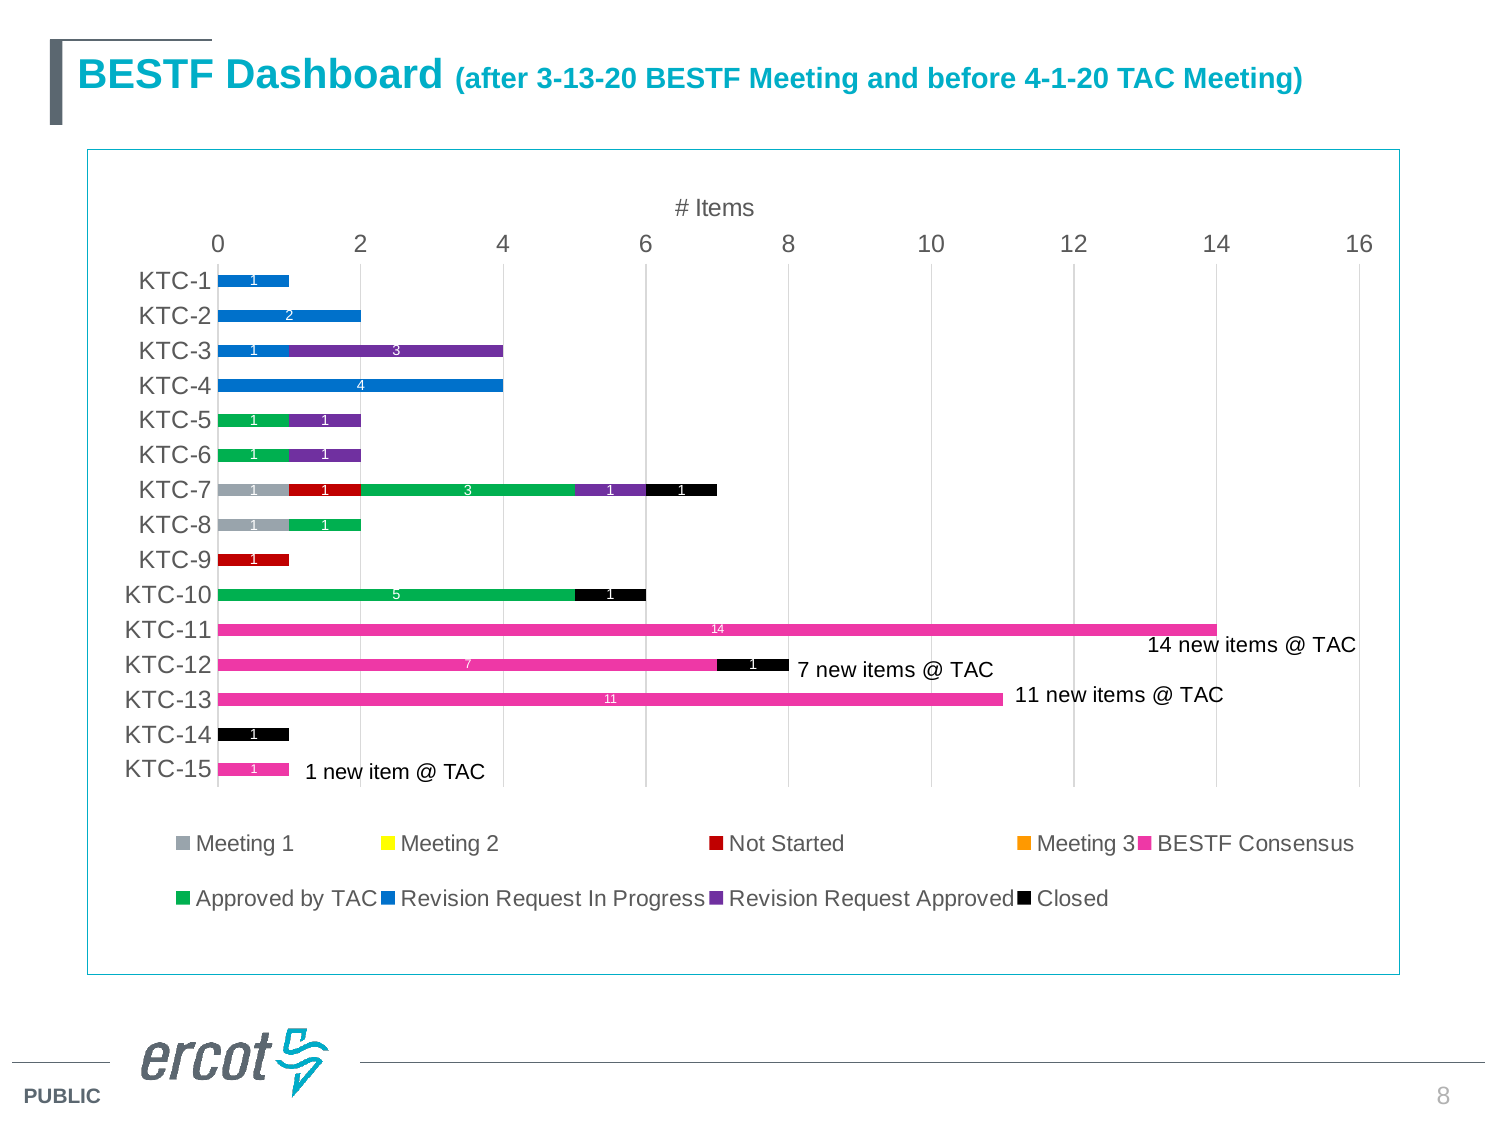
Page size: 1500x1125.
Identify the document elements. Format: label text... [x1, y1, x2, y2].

title BESTF Dashboard (after 3-13-20 BESTF Meeting and before 4-1-20 TAC Meeting) [62, 39, 1450, 125]
slide_number 8 [1400, 1076, 1488, 1113]
chart [87, 149, 1401, 976]
picture [137, 1024, 332, 1100]
